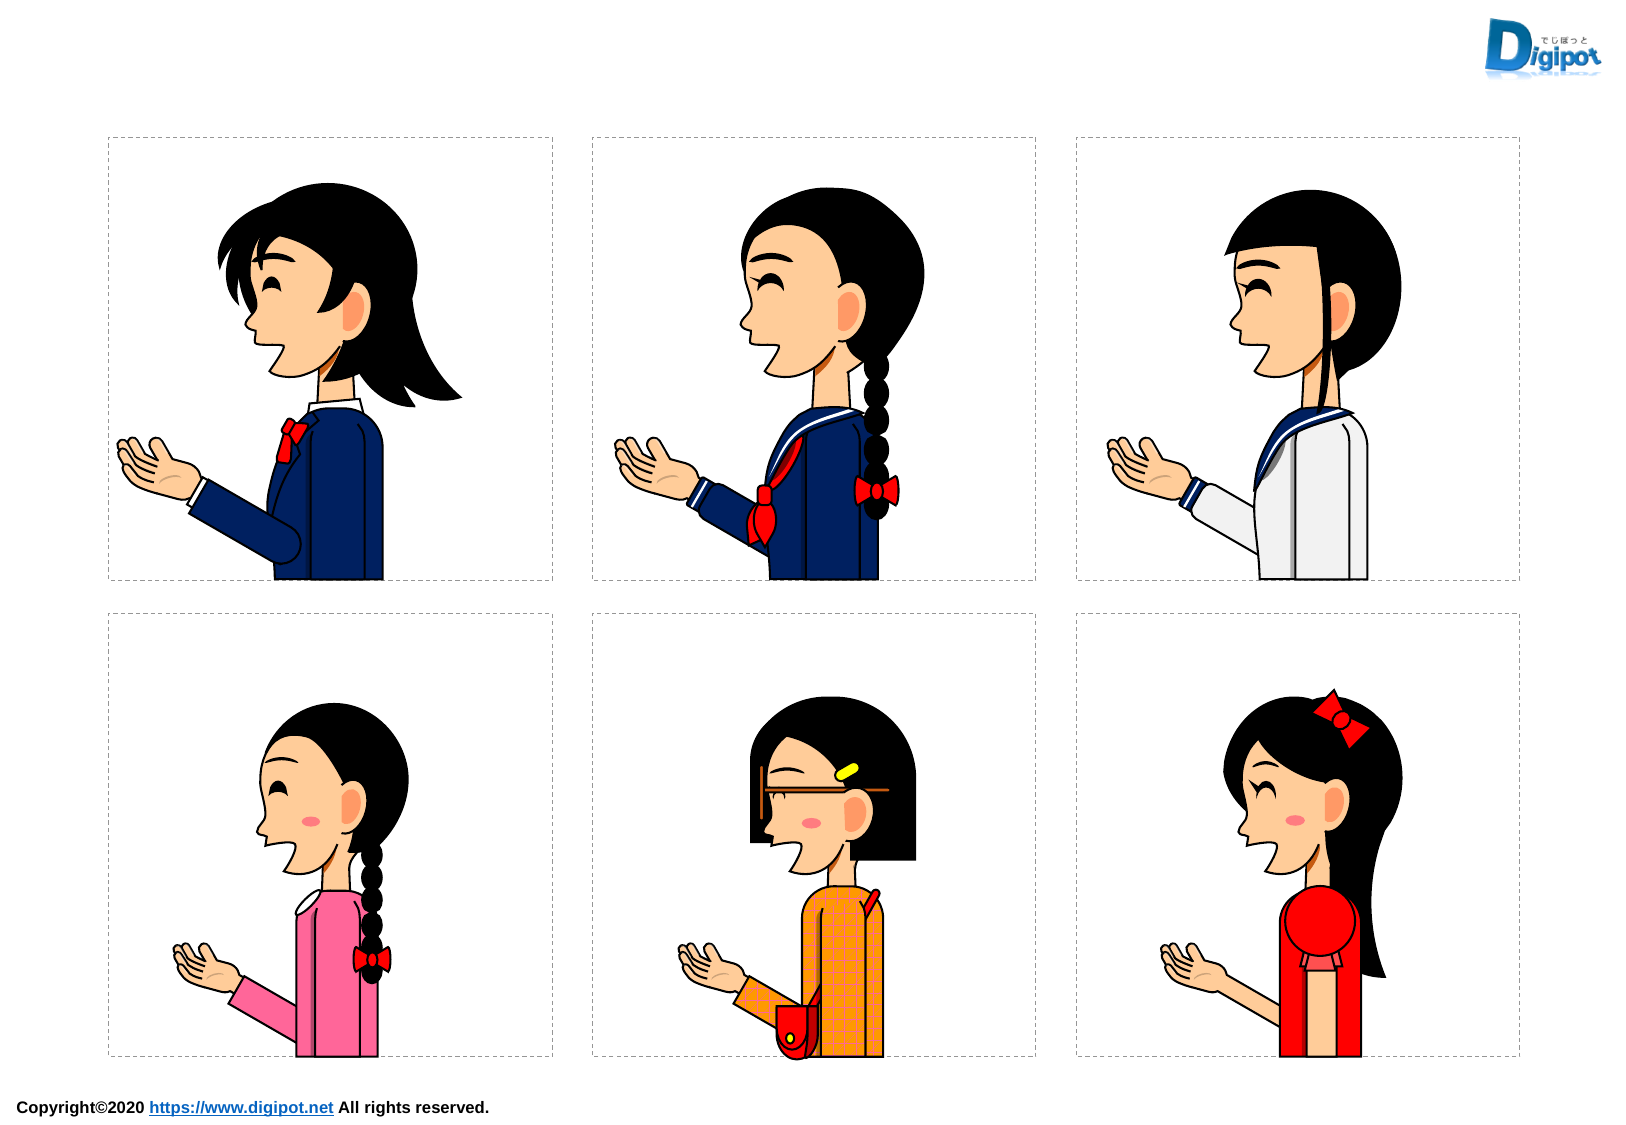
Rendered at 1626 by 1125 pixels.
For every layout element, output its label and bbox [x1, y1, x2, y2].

text_box [1162, 691, 1402, 1057]
text_box [119, 173, 461, 580]
text_box [680, 697, 916, 1060]
text_box [1109, 191, 1402, 580]
text_box [175, 704, 408, 1057]
text_box [617, 168, 915, 580]
picture [1485, 18, 1602, 82]
